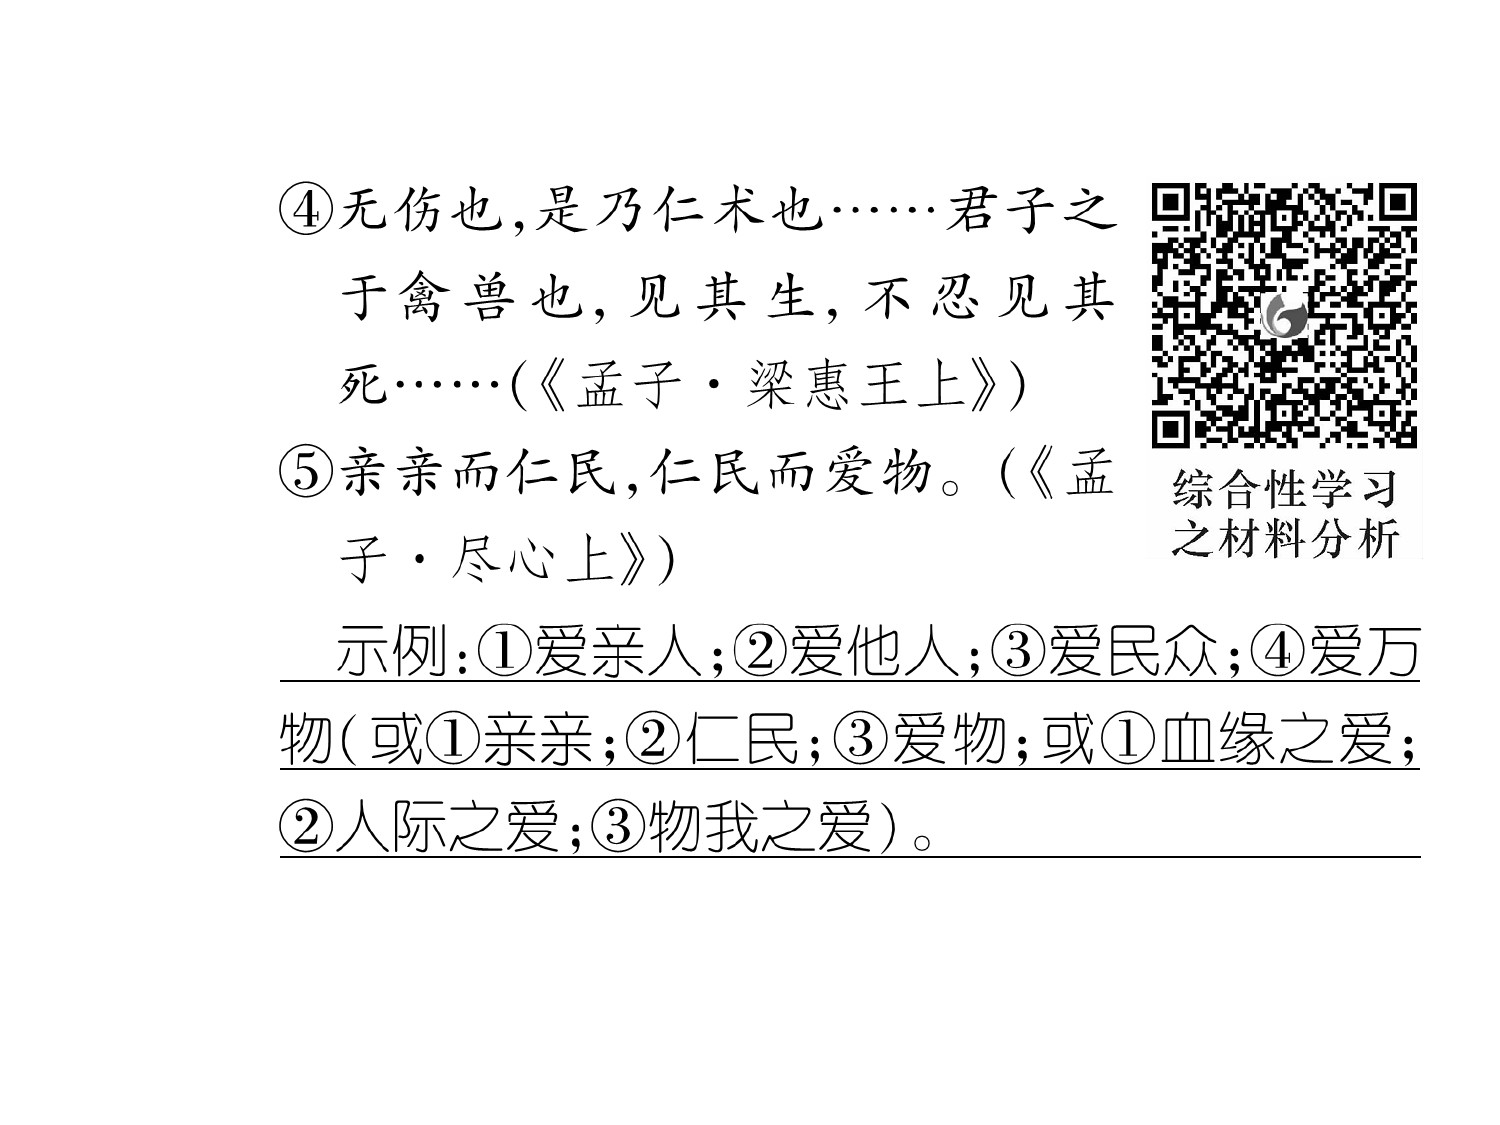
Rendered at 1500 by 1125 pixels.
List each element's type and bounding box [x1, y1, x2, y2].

picture [107, 170, 1443, 873]
